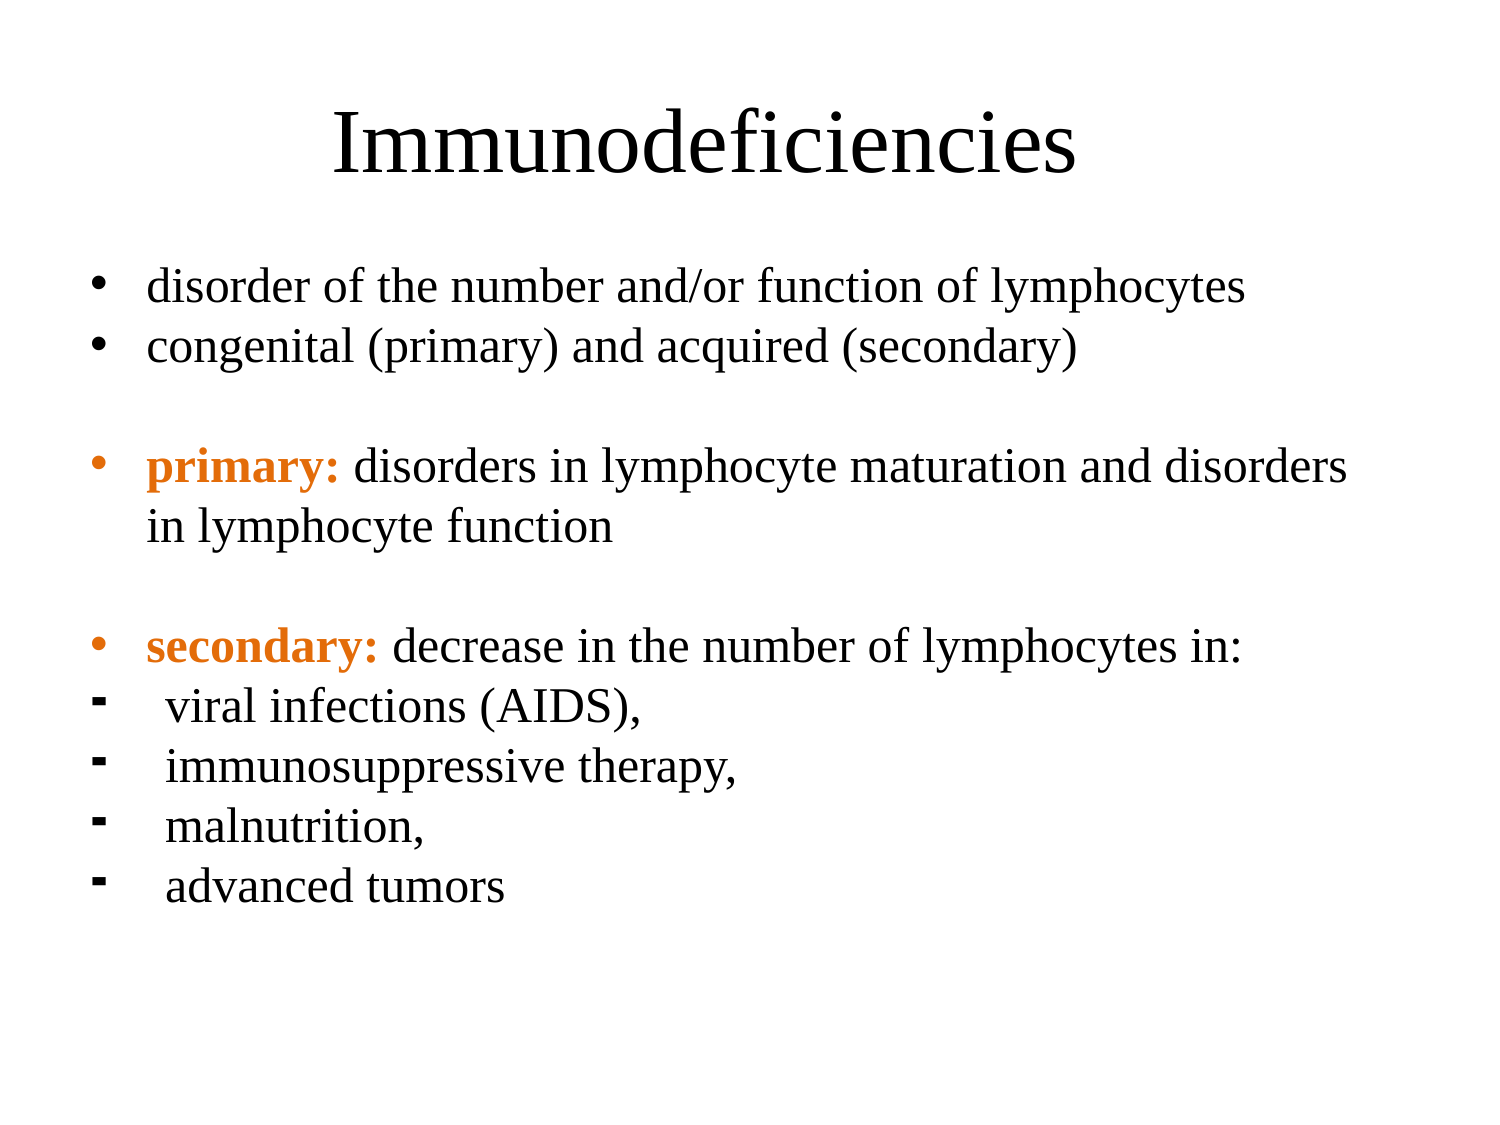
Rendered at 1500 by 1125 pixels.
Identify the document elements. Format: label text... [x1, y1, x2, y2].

title Immunodeficiencies [102, 36, 1398, 269]
text_box disorder of the number and/or function of lymphocytes congenital (primary) and acquired (secondary) primary: disorders in lymphocyte maturation and disorders in lymphocyte function secondary: decrease in the number of lymphocytes in: viral infections (AIDS), immunosuppressive therapy, malnutrition, advanced tumors [87, 252, 1353, 913]
